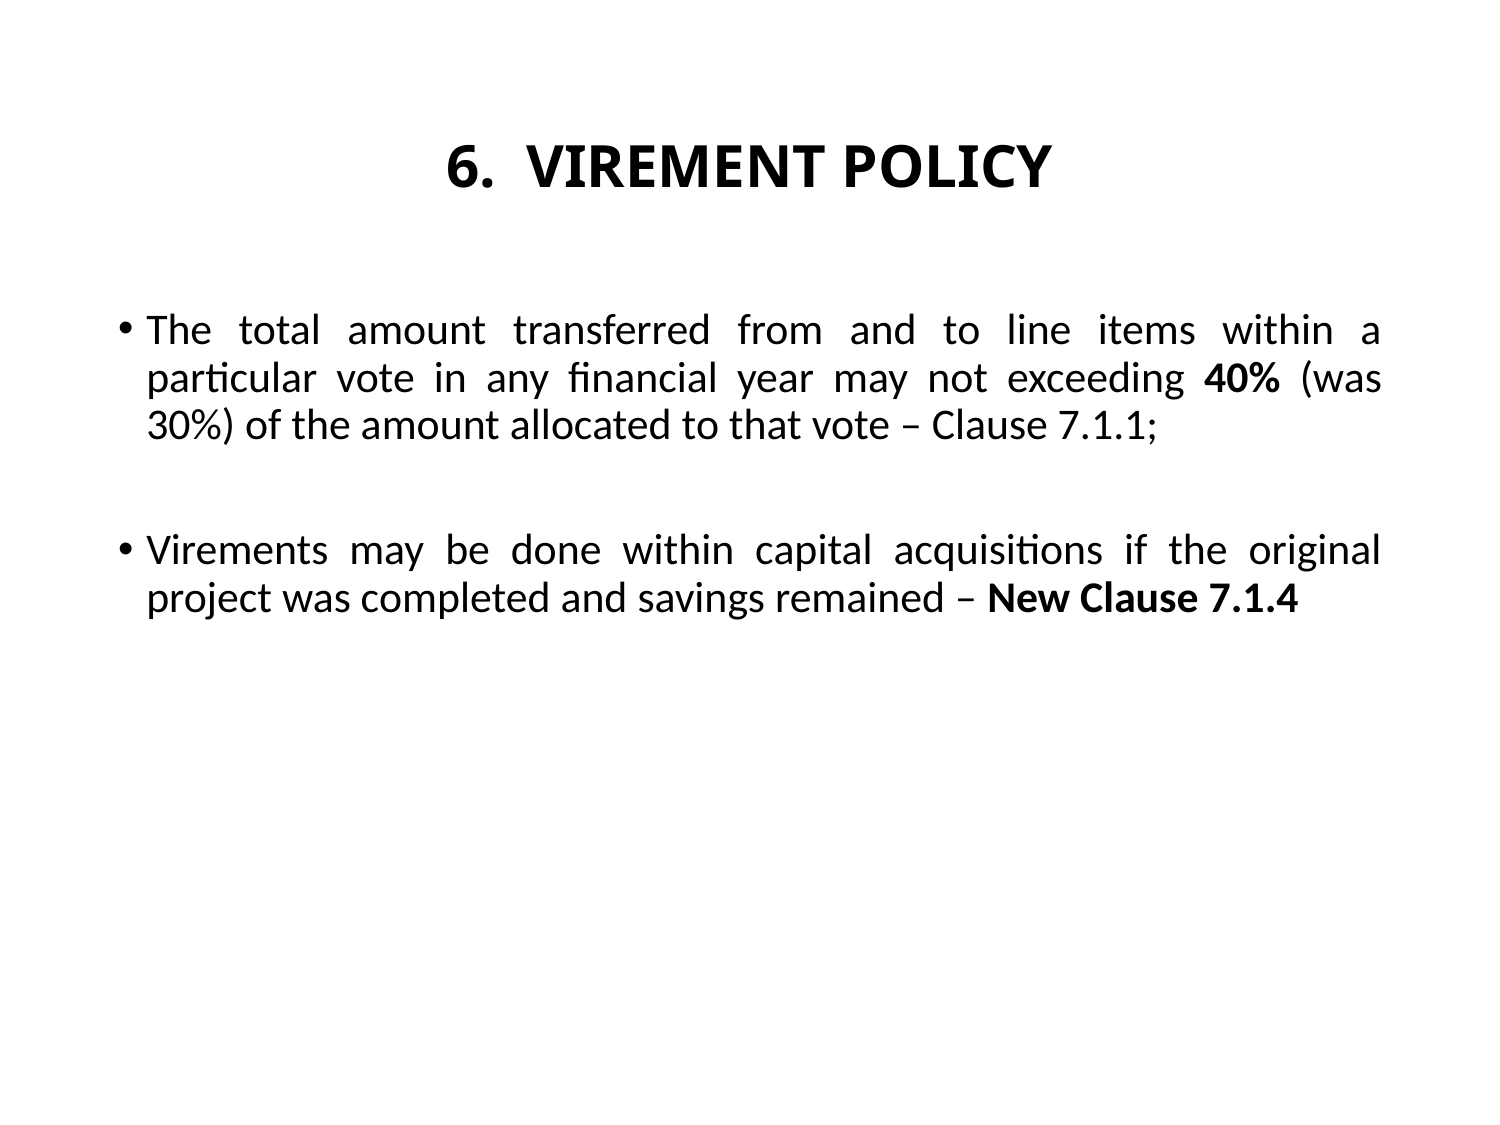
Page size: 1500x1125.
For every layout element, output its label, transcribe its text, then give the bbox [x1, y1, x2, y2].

list The total amount transferred from and to line items within a particular vote in any financial year may not exceeding 40% (was 30%) of the amount allocated to that vote – Clause 7.1.1; Virements may be done within capital acquisitions if the original project was completed and savings remained – New Clause 7.1.4 [103, 299, 1397, 1014]
title 6. VIREMENT POLICY [103, 59, 1397, 278]
